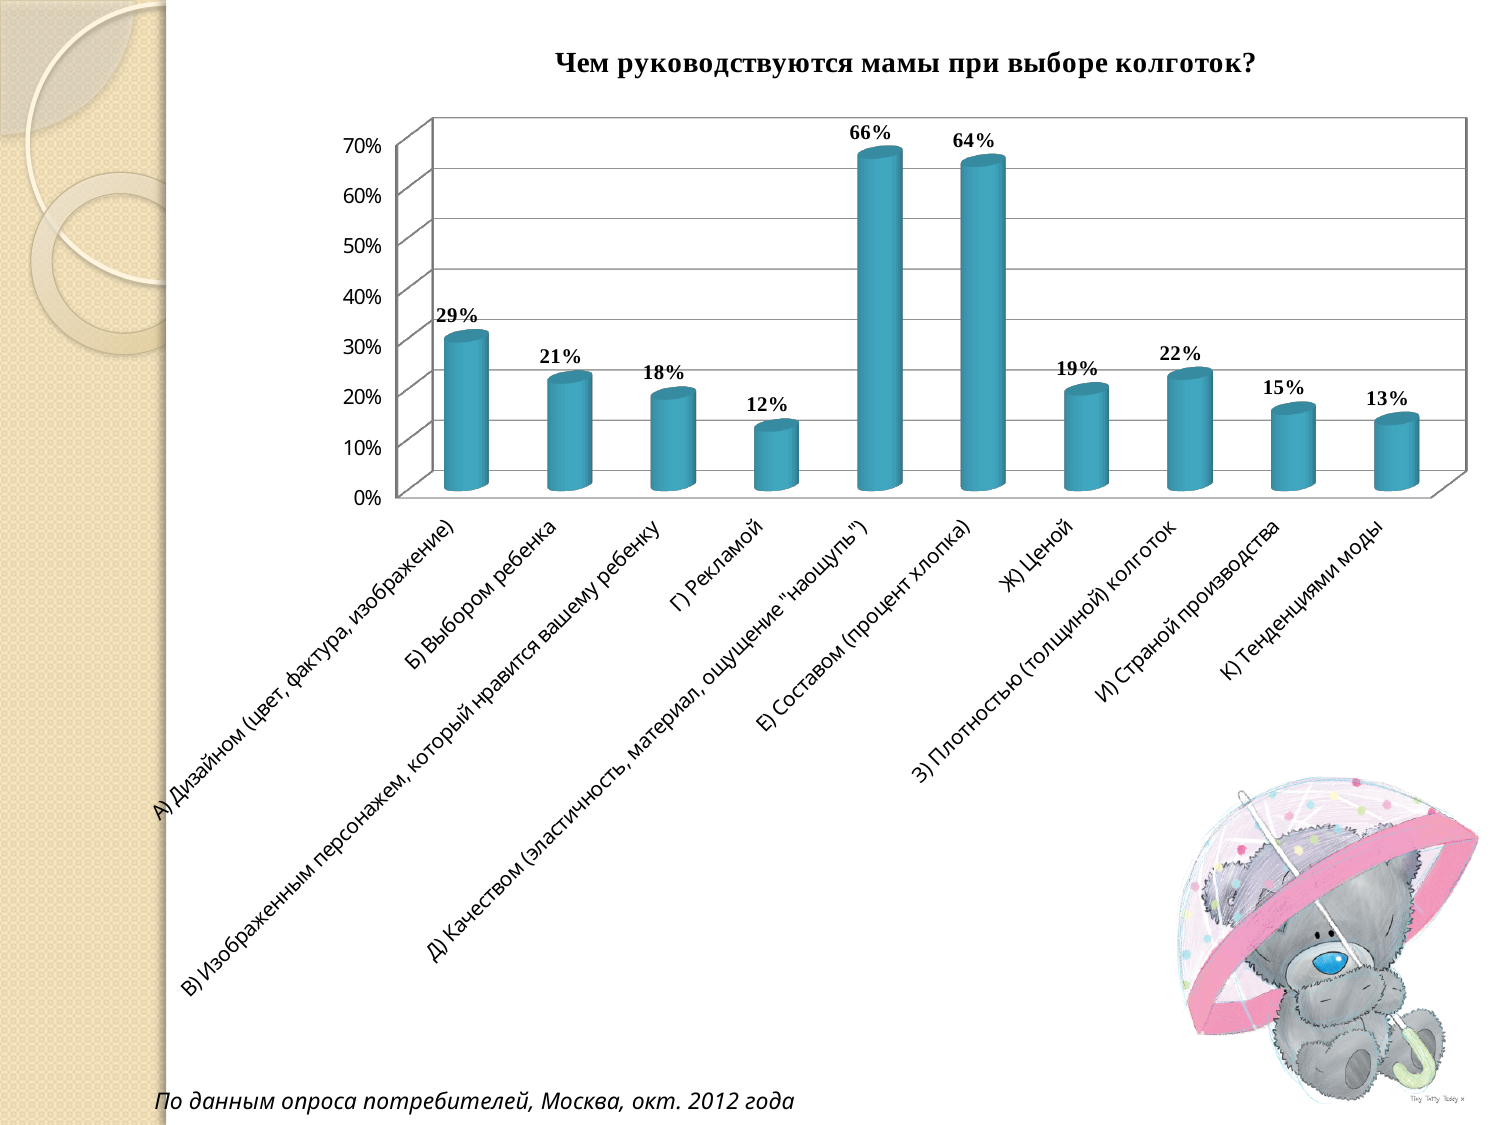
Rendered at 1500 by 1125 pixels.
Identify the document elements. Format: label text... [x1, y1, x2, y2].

chart [111, 18, 1500, 1024]
text_box По данным опроса потребителей, Москва, окт. 2012 года [139, 1078, 811, 1122]
picture [1135, 734, 1500, 1125]
